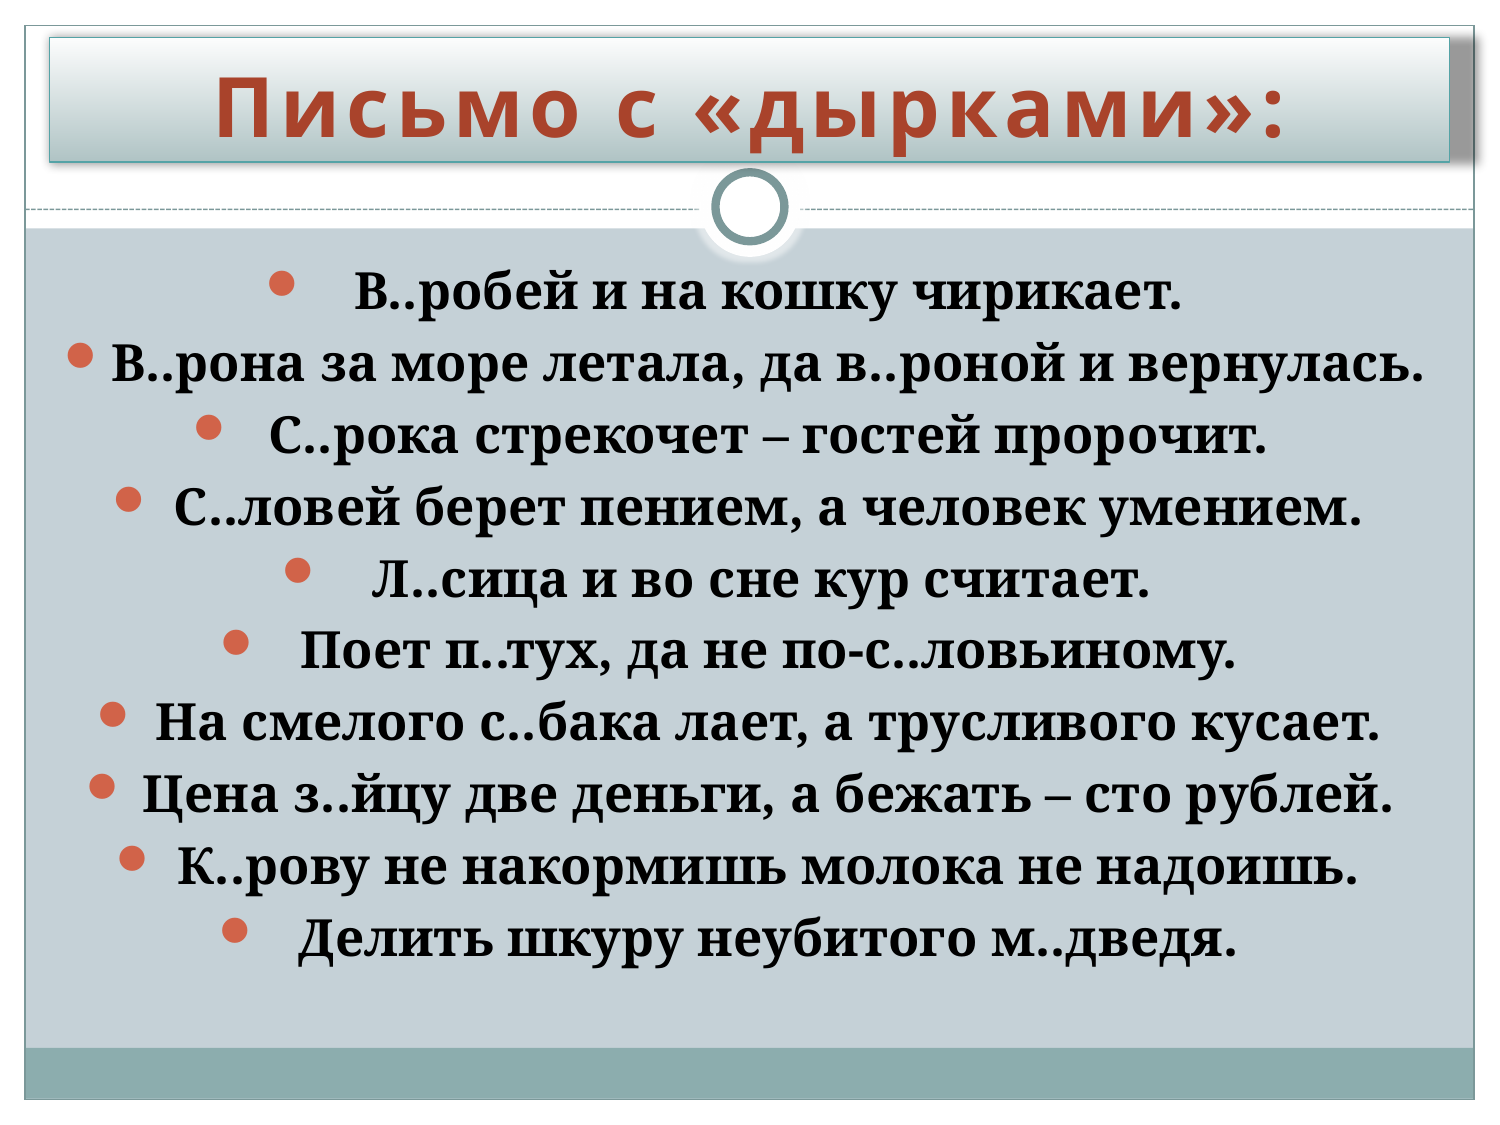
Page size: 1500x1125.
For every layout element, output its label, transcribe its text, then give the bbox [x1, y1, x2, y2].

list В..робей и на кошку чирикает. В..рона за море летала, да в..роной и вернулась. С..рока стрекочет – гостей пророчит. С..ловей берет пением, а человек умением. Л..сица и во сне кур считает. Поет п..тух, да не по-с..ловьиному. На смелого с..бака лает, а трусливого кусает. Цена з..йцу две деньги, а бежать – сто рублей. К..рову не накормишь молока не надоишь. Делить шкуру неубитого м..дведя. [49, 250, 1445, 1001]
title Письмо с «дырками»: [49, 37, 1450, 163]
